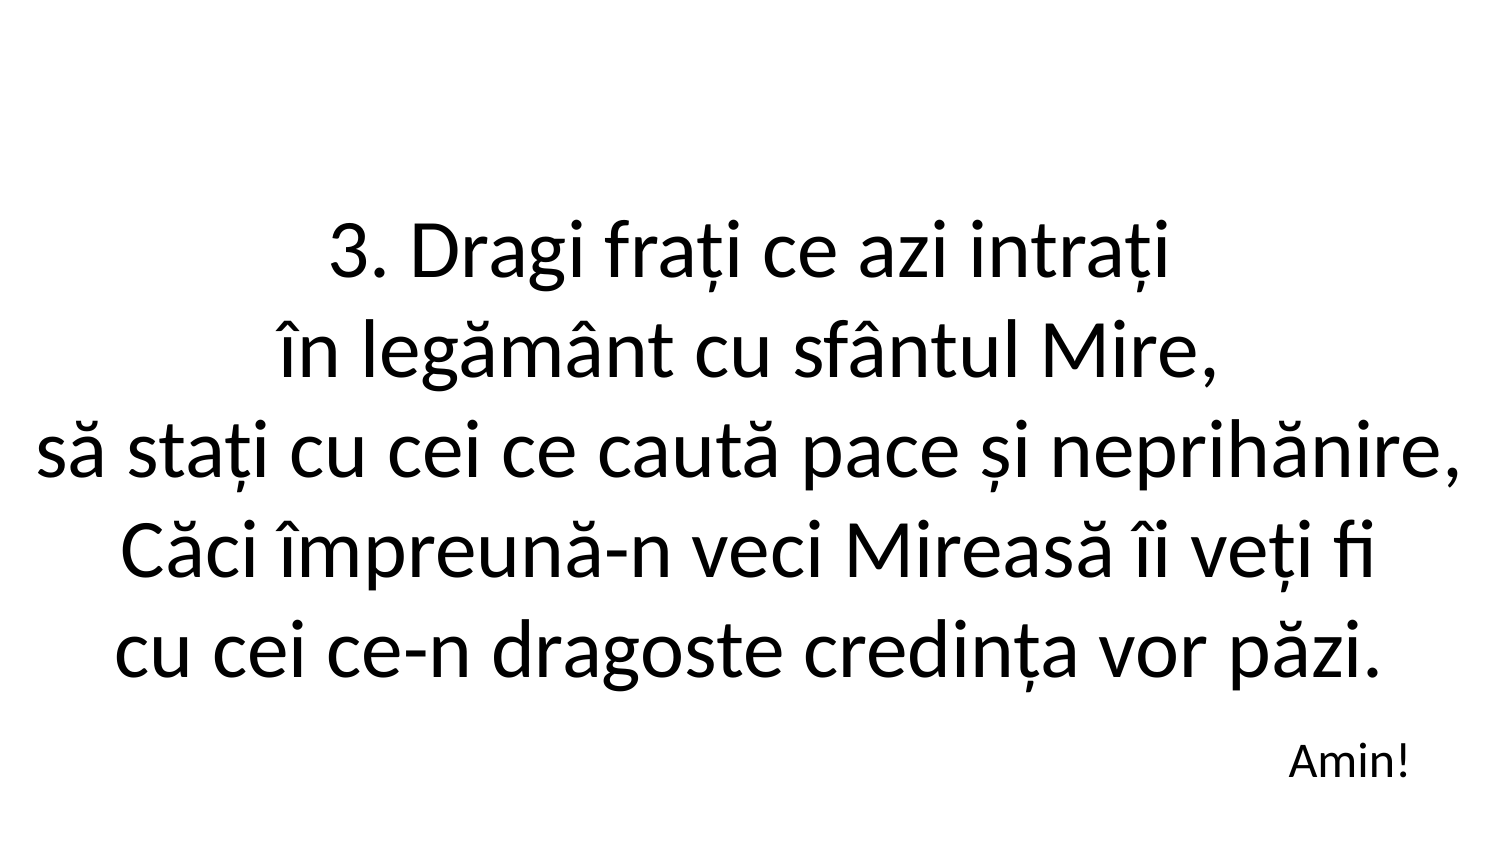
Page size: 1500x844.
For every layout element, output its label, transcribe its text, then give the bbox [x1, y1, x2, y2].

text_box 3. Dragi frați ce azi intrați în legământ cu sfântul Mire, să stați cu cei ce caută pace și neprihănire, Căci împreună-n veci Mireasă îi veți fi cu cei ce-n dragoste credința vor păzi. [20, 142, 1480, 702]
text_box Amin! [1273, 674, 1427, 795]
